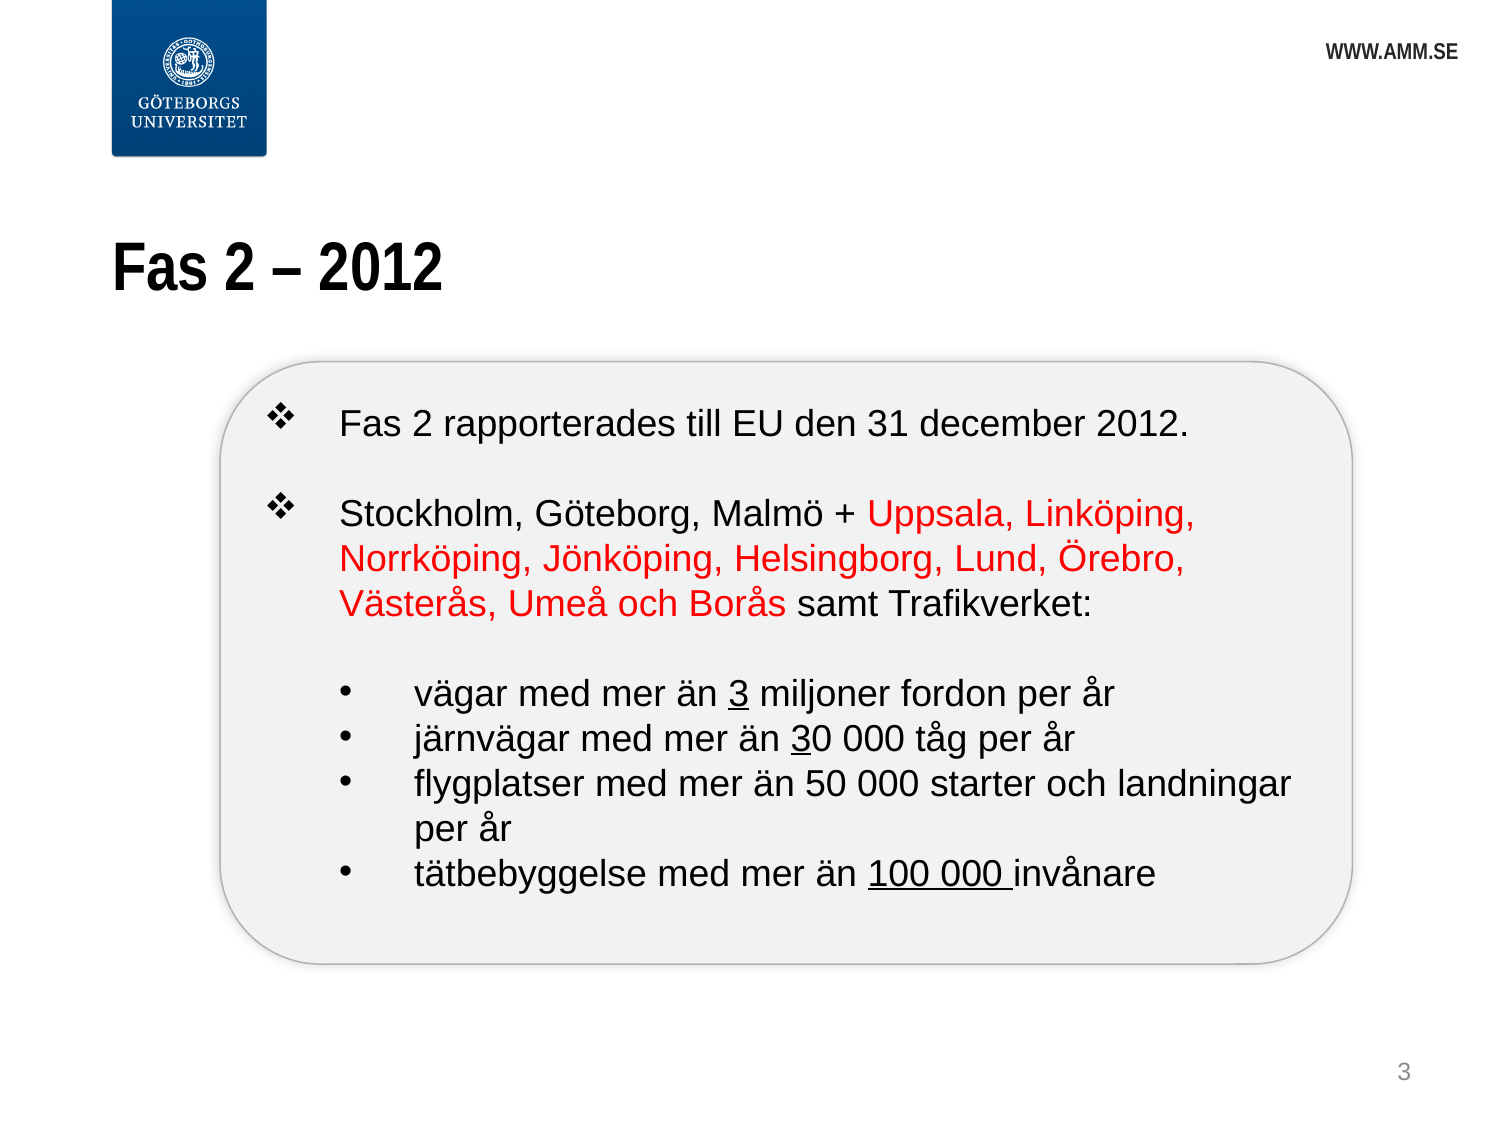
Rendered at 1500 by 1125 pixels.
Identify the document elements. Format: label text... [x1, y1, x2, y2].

title Fas 2 – 2012 [112, 231, 1412, 362]
slide_number 3 [1316, 1051, 1412, 1091]
text_box Fas 2 rapporterades till EU den 31 december 2012. Stockholm, Göteborg, Malmö + Uppsala, Linköping, Norrköping, Jönköping, Helsingborg, Lund, Örebro, Västerås, Umeå och Borås samt Trafikverket: vägar med mer än 3 miljoner fordon per år järnvägar med mer än 30 000 tåg per år flygplatser med mer än 50 000 starter och landningar per år tätbebyggelse med mer än 100 000 invånare [220, 361, 1353, 965]
picture [110, 0, 268, 159]
footer www.amm.se [1045, 36, 1459, 113]
